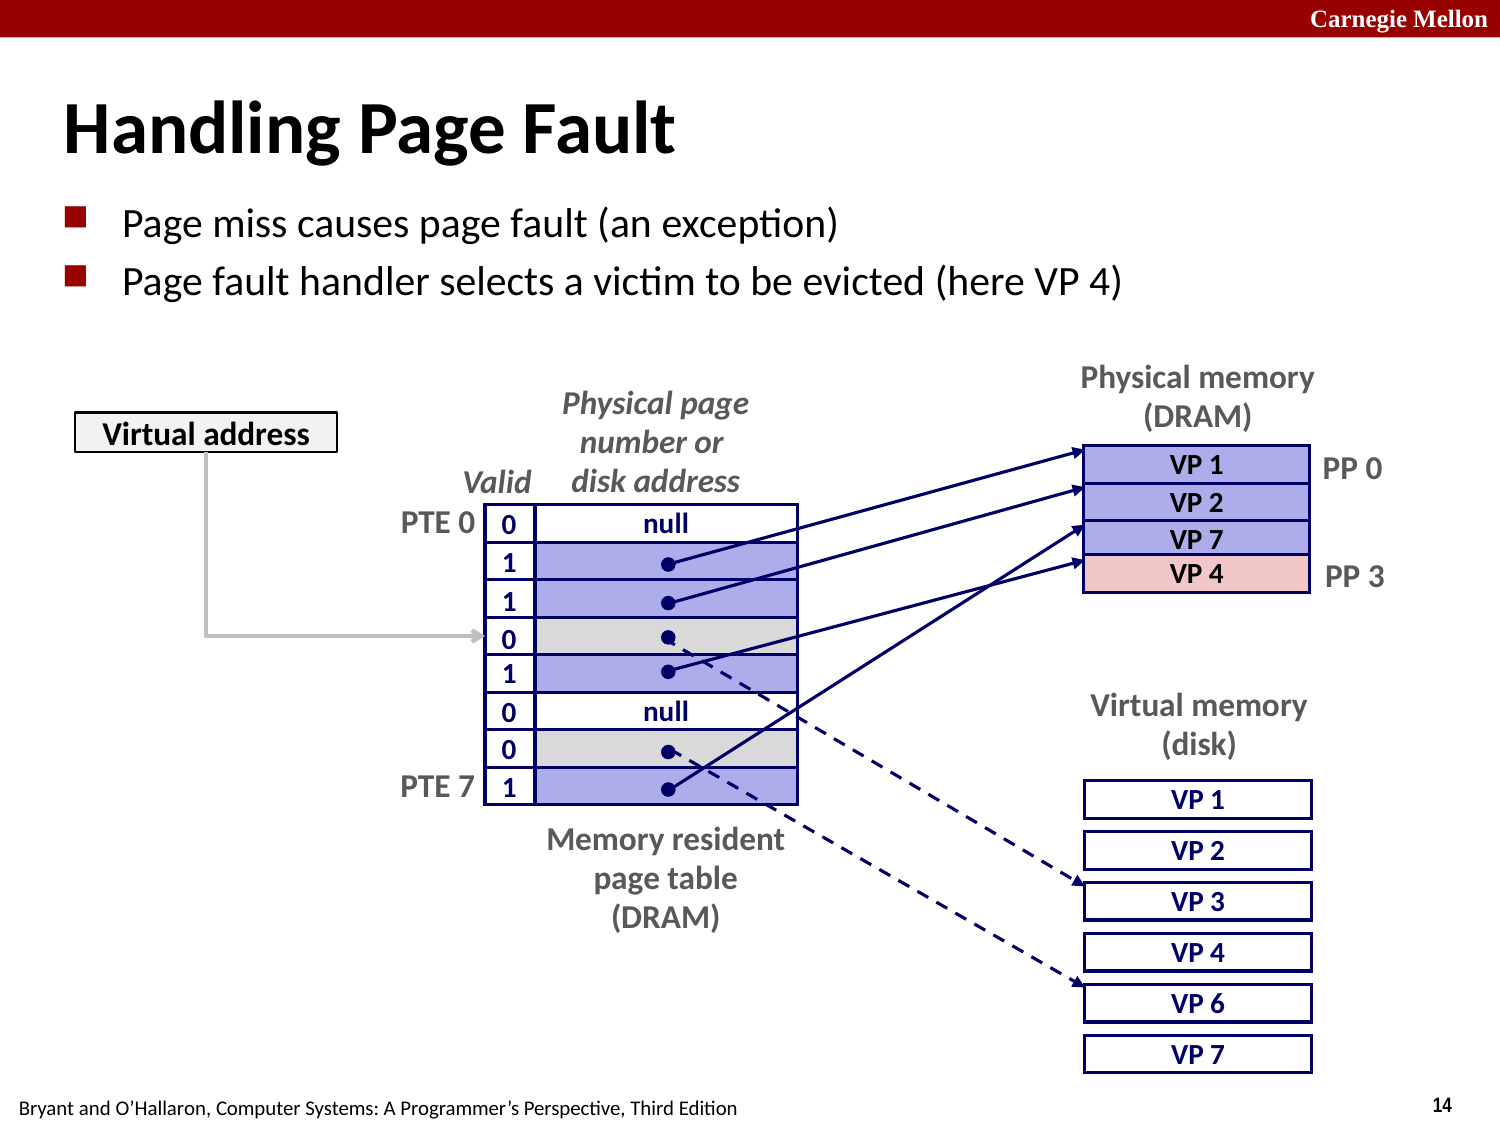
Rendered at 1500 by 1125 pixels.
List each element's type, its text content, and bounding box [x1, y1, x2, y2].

text_box [535, 542, 798, 579]
title Handling Page Fault [48, 58, 1408, 188]
text_box Virtual memory (disk) [1075, 677, 1324, 772]
text_box PTE 7 [385, 758, 490, 814]
text_box 0 [486, 614, 532, 664]
text_box VP 7 [1084, 1035, 1312, 1073]
text_box PP 3 [1310, 548, 1400, 603]
text_box [662, 558, 675, 571]
text_box VP 6 [1084, 984, 1312, 1022]
text_box null [535, 693, 798, 730]
text_box Memory resident page table (DRAM) [531, 811, 801, 944]
text_box [1066, 975, 1084, 988]
text_box [675, 446, 1083, 563]
text_box 0 [486, 724, 532, 775]
text_box 1 [487, 576, 532, 626]
text_box 1 [487, 537, 532, 576]
text_box Virtual address [75, 412, 248, 453]
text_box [253, 404, 438, 684]
text_box [662, 596, 675, 610]
text_box [535, 617, 798, 654]
text_box [535, 767, 798, 805]
text_box [535, 730, 761, 767]
text_box Physical page number or disk address [547, 375, 765, 508]
text_box VP 1 [1083, 445, 1310, 484]
text_box PP 0 [1307, 440, 1398, 495]
text_box [662, 783, 675, 796]
text_box VP 3 [1084, 882, 1312, 921]
text_box Physical memory (DRAM) [1065, 349, 1330, 444]
text_box [662, 665, 675, 679]
text_box 0 [486, 687, 532, 724]
list Page miss causes page fault (an exception) Page fault handler selects a victim to be evicted (here VP 4) [50, 188, 1414, 313]
text_box [535, 579, 798, 617]
text_box [991, 524, 1085, 584]
text_box [662, 631, 675, 644]
text_box VP 2 [1083, 484, 1310, 521]
text_box VP 4 [1083, 554, 1310, 593]
text_box VP 4 [1084, 933, 1312, 971]
text_box [669, 557, 1085, 671]
text_box Valid [447, 454, 560, 509]
text_box [675, 484, 1083, 602]
text_box VP 1 [1084, 780, 1312, 819]
text_box [662, 745, 675, 759]
text_box null [535, 504, 798, 542]
text_box [707, 730, 798, 767]
text_box [535, 654, 798, 693]
text_box 1 [490, 775, 532, 813]
text_box VP 2 [1084, 831, 1312, 870]
text_box 0 [491, 499, 532, 537]
text_box PTE 0 [442, 494, 491, 549]
text_box 1 [487, 648, 532, 687]
text_box VP 7 [1083, 521, 1310, 554]
text_box [1067, 874, 1084, 887]
